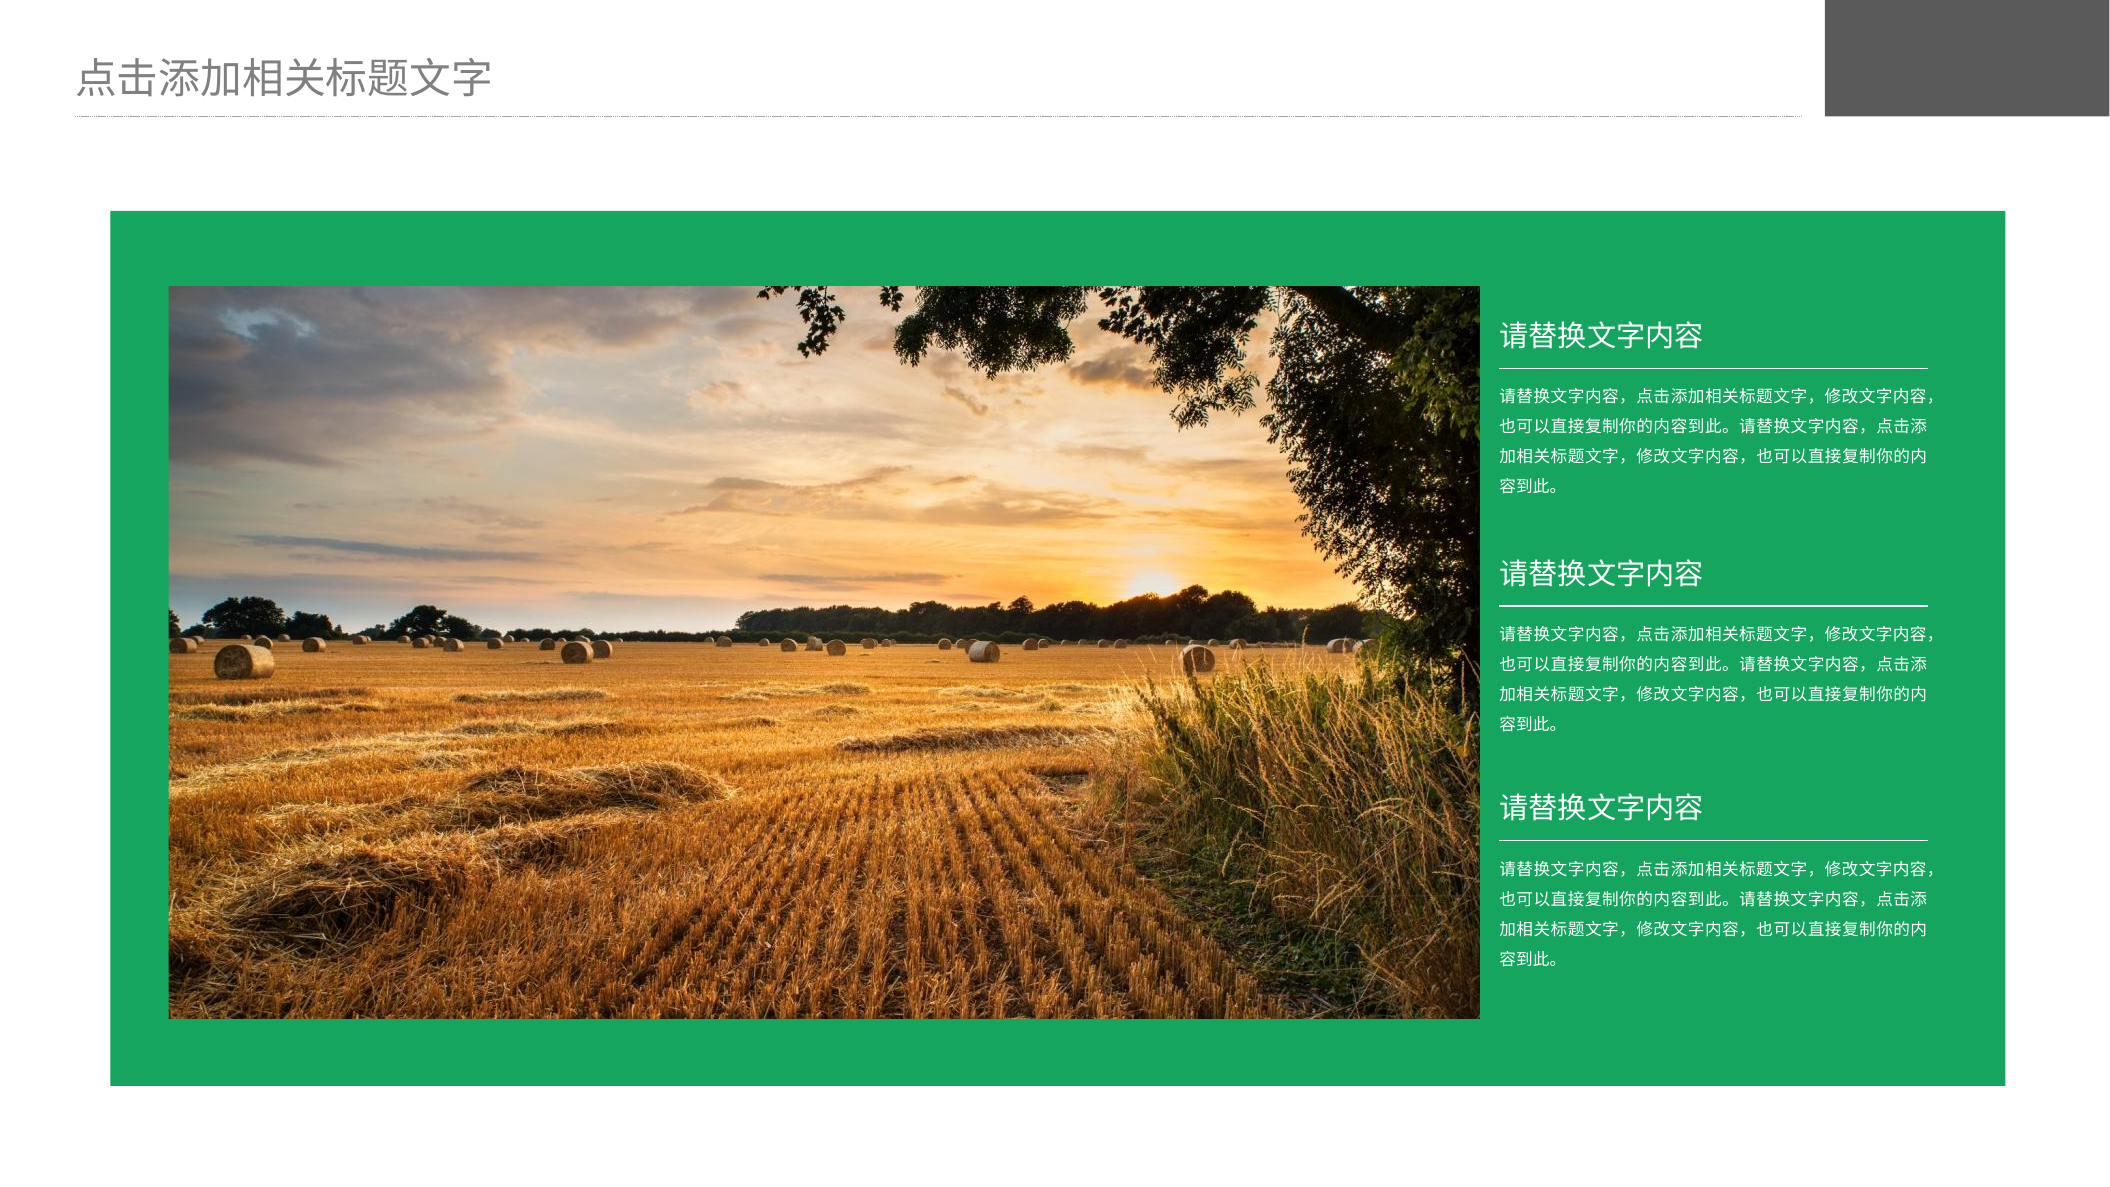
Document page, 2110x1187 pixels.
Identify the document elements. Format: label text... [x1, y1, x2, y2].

text_box [168, 285, 1481, 1019]
text_box [109, 210, 2006, 1087]
text_box 请替换文字内容，点击添加相关标题文字，修改文字内容，也可以直接复制你的内容到此。请替换文字内容，点击添加相关标题文字，修改文字内容，也可以直接复制你的内容到此。 [1483, 368, 1944, 527]
text_box 请替换文字内容，点击添加相关标题文字，修改文字内容，也可以直接复制你的内容到此。请替换文字内容，点击添加相关标题文字，修改文字内容，也可以直接复制你的内容到此。 [1483, 840, 1944, 999]
text_box 请替换文字内容 [1483, 547, 1842, 605]
text_box 请替换文字内容 [1483, 781, 1842, 840]
text_box 请替换文字内容，点击添加相关标题文字，修改文字内容，也可以直接复制你的内容到此。请替换文字内容，点击添加相关标题文字，修改文字内容，也可以直接复制你的内容到此。 [1483, 605, 1944, 764]
text_box 点击添加相关标题文字 [59, 44, 563, 107]
text_box 请替换文字内容 [1483, 309, 1842, 368]
